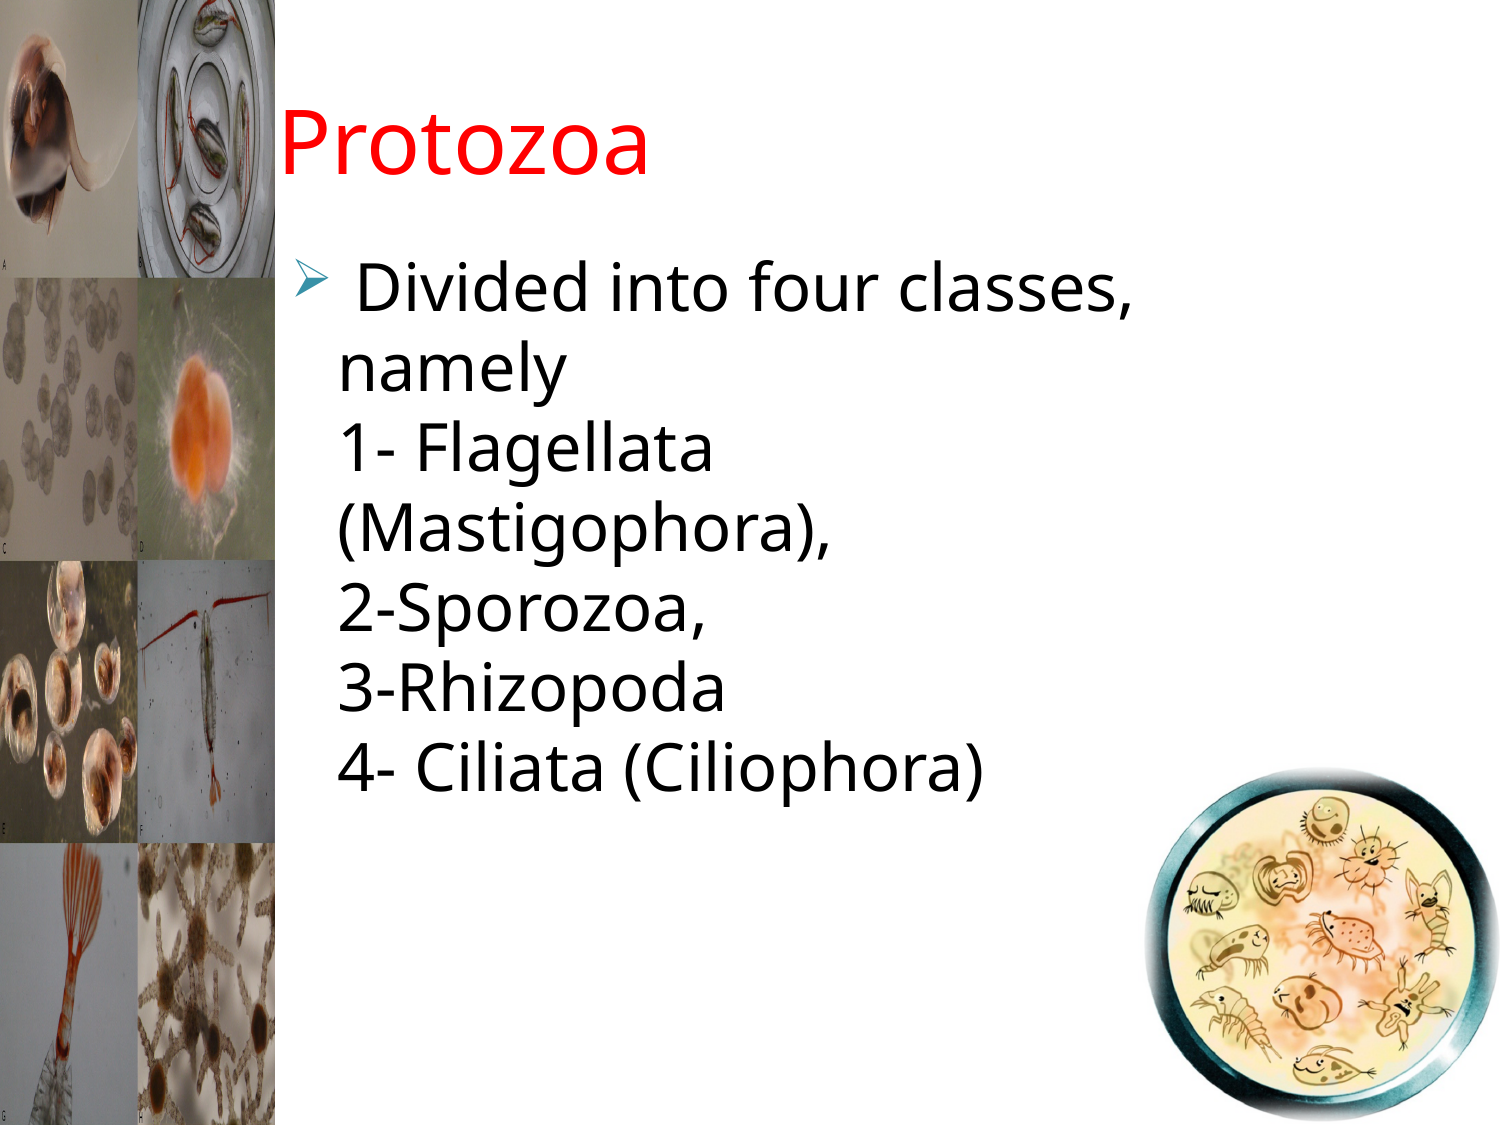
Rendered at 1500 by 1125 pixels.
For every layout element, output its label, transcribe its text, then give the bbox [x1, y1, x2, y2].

picture [1137, 762, 1500, 1125]
list Divided into four classes, namely 1- Flagellata (Mastigophora), 2-Sporozoa, 3-Rhizopoda 4- Ciliata (Ciliophora) [283, 237, 1188, 1100]
picture [0, 0, 276, 1125]
title Protozoa [283, 45, 1466, 233]
